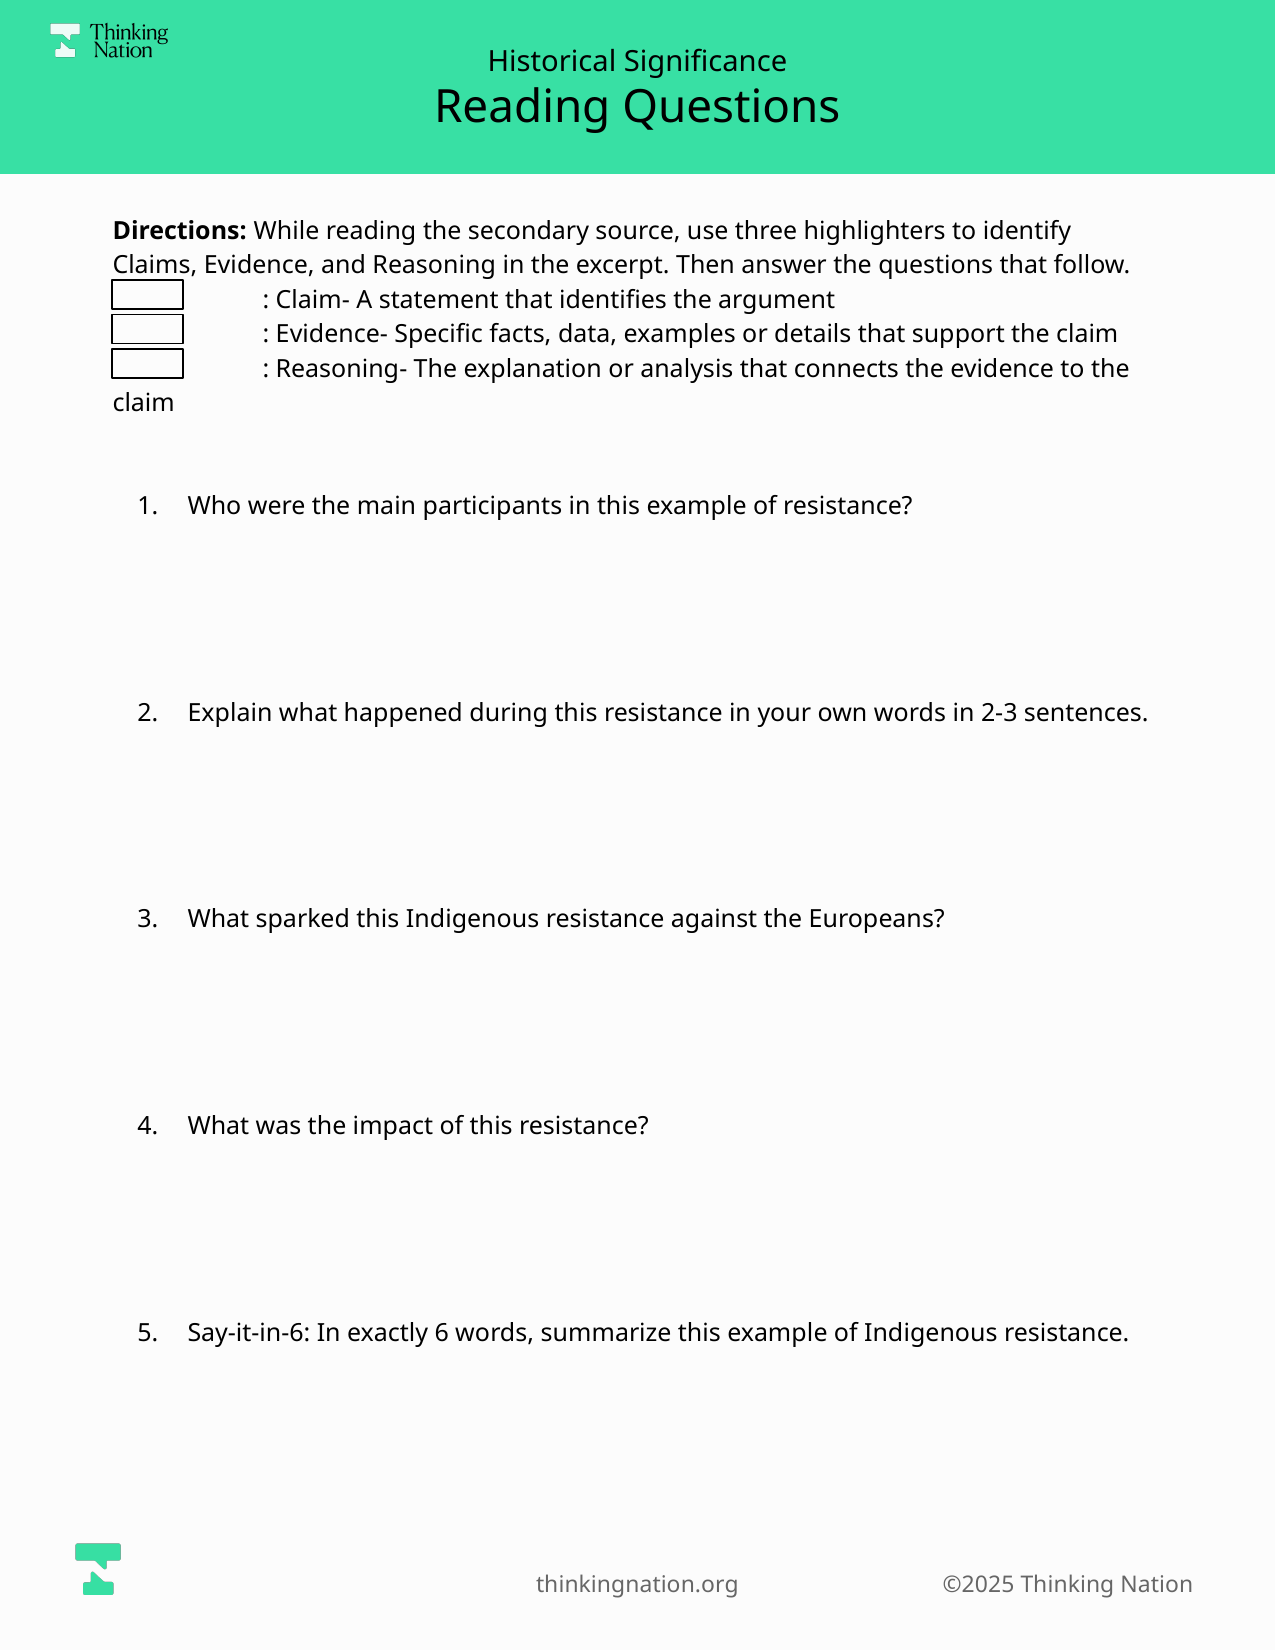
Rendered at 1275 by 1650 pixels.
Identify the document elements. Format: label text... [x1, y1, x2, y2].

text_box Directions: While reading the secondary source, use three highlighters to identify Claims, Evidence, and Reasoning in the excerpt. Then answer the questions that follow. : Claim- A statement that identifies the argument : Evidence- Specific facts, data, examples or details that support the claim : Reasoning- The explanation or analysis that connects the evidence to the claim Who were the main participants in this example of resistance? Explain what happened during this resistance in your own words in 2-3 sentences. What sparked this Indigenous resistance against the Europeans? What was the impact of this resistance? Say-it-in-6: In exactly 6 words, summarize this example of Indigenous resistance. [97, 194, 1178, 1465]
picture [36, 12, 172, 69]
text_box ©2025 Thinking Nation [907, 1553, 1210, 1605]
picture [62, 1533, 134, 1605]
text_box thinkingnation.org [486, 1553, 789, 1605]
text_box Historical Significance Reading Questions [0, 0, 1275, 174]
text_box [112, 349, 183, 379]
text_box [112, 279, 183, 309]
text_box [112, 314, 183, 344]
